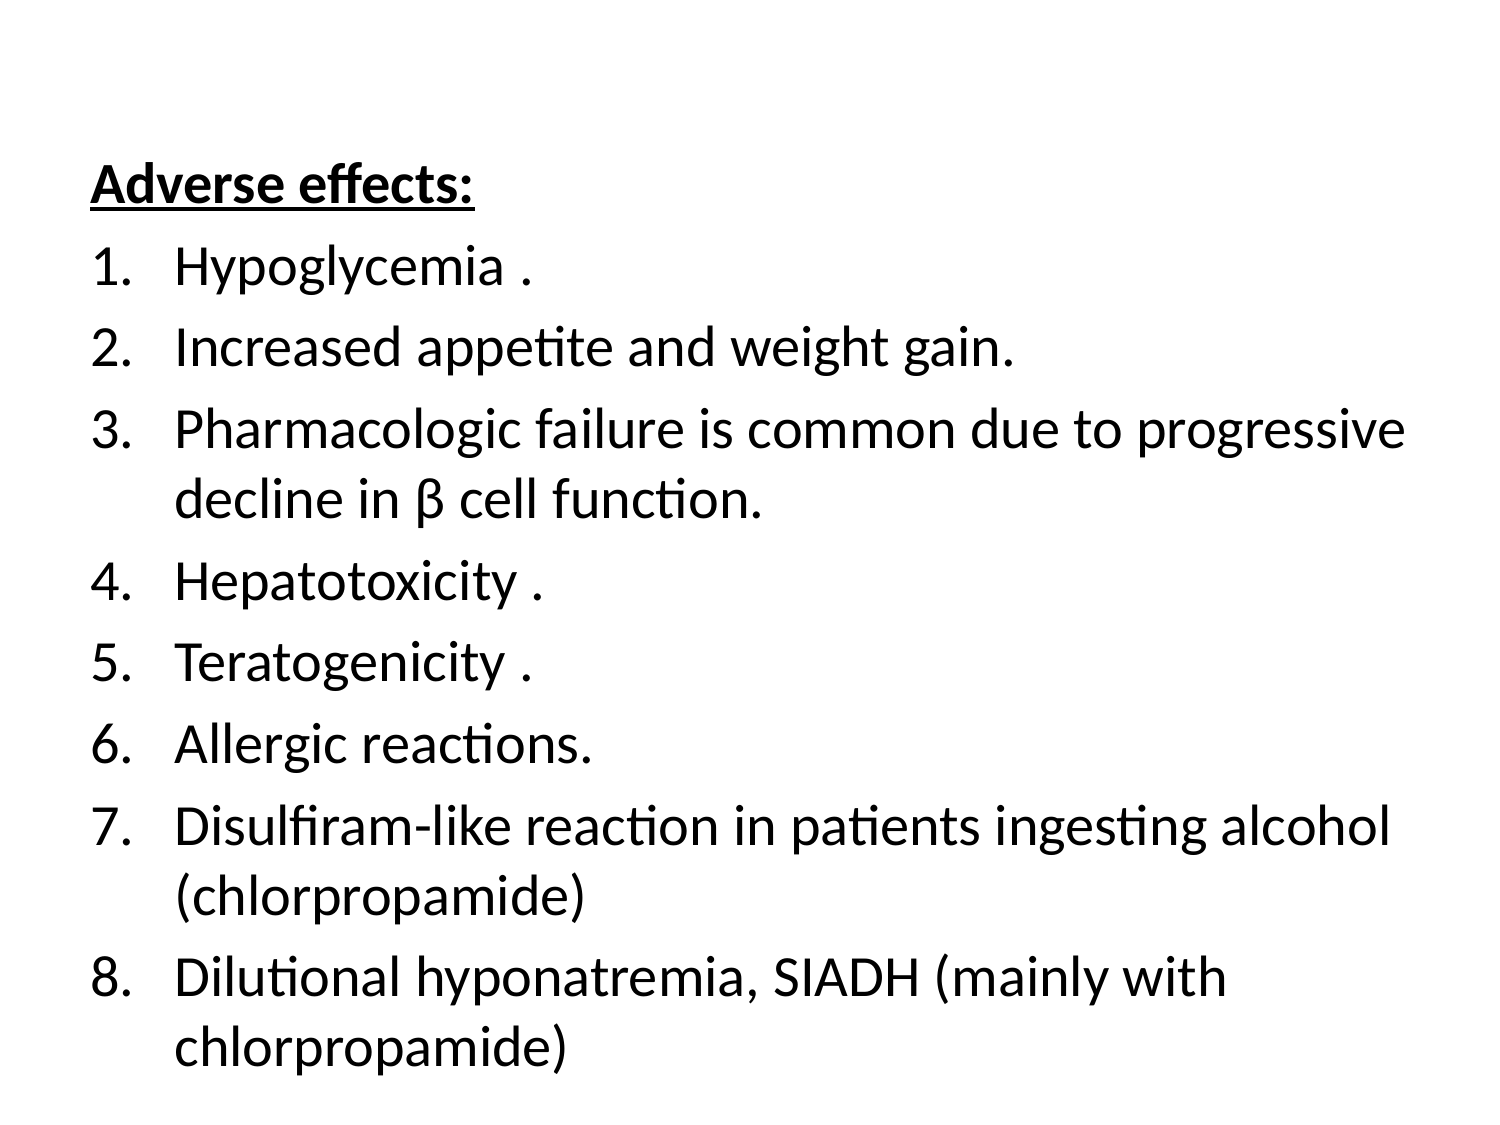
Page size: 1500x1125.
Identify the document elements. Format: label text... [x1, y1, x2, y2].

list Adverse effects: Hypoglycemia . Increased appetite and weight gain. Pharmacologic failure is common due to progressive decline in β cell function. Hepatotoxicity . Teratogenicity . Allergic reactions. Disulfiram-like reaction in patients ingesting alcohol (chlorpropamide) Dilutional hyponatremia, SIADH (mainly with chlorpropamide) [75, 137, 1475, 913]
